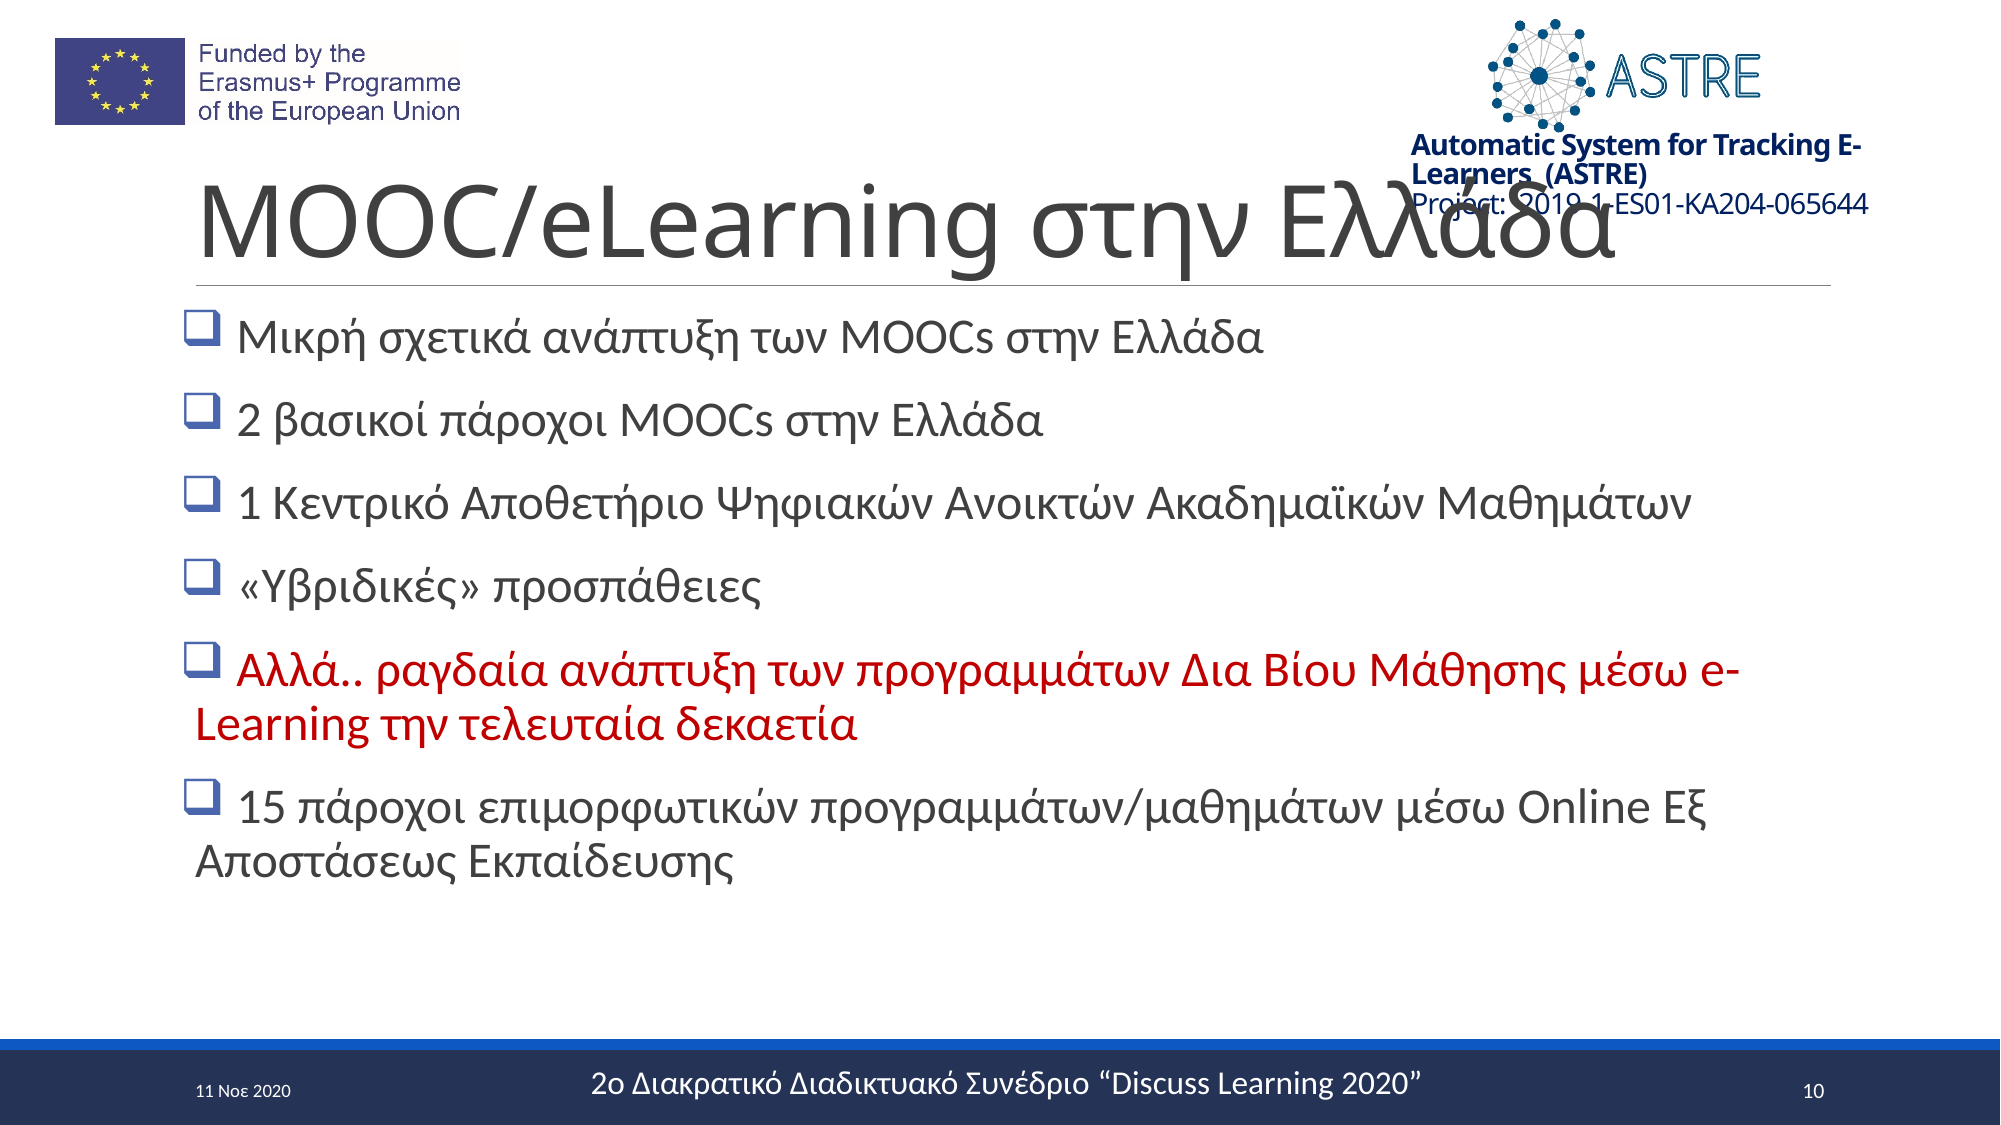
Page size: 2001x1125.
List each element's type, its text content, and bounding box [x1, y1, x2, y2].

title MOOC/eLearning στην Ελλάδα [180, 47, 1830, 285]
picture [55, 38, 460, 125]
picture [1465, 7, 1783, 47]
list Μικρή σχετικά ανάπτυξη των MOOCs στην Ελλάδα 2 βασικοί πάροχοι MOOCs στην Ελλάδα 1 Κεντρικό Αποθετήριο Ψηφιακών Ανοικτών Ακαδημαϊκών Μαθημάτων «Υβριδικές» προσπάθειες Αλλά.. ραγδαία ανάπτυξη των προγραμμάτων Δια Βίου Μάθησης μέσω e-Learning την τελευταία δεκαετία 15 πάροχοι επιμορφωτικών προγραμμάτων/μαθημάτων μέσω Online Εξ Αποστάσεως Εκπαίδευσης [180, 302, 1830, 963]
slide_number 11 Νοε 2020 [180, 1059, 586, 1120]
slide_number 10 [1624, 1059, 1840, 1120]
